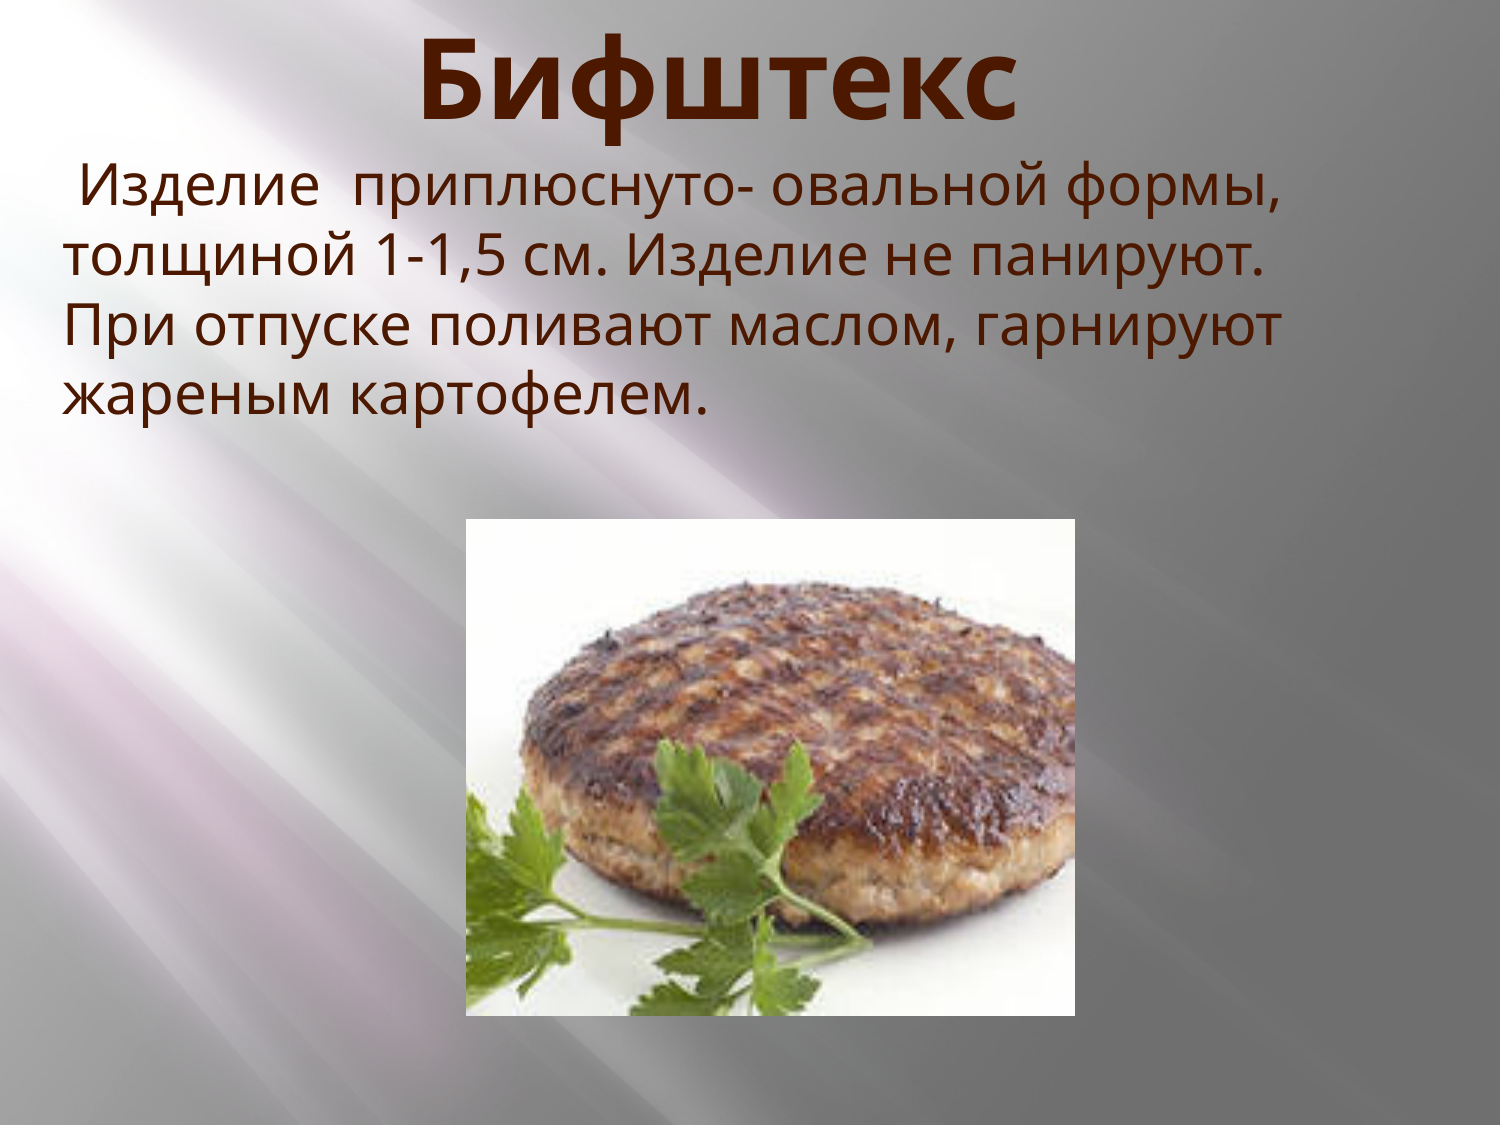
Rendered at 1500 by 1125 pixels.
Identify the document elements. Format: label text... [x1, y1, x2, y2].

picture [466, 519, 1075, 1016]
text_box Бифштекс [399, 0, 1063, 167]
picture [0, 0, 1500, 1125]
text_box Изделие приплюснуто- овальной формы, толщиной 1-1,5 см. Изделие не панируют. При отпуске поливают маслом, гарнируют жареным картофелем. [47, 94, 1468, 1044]
